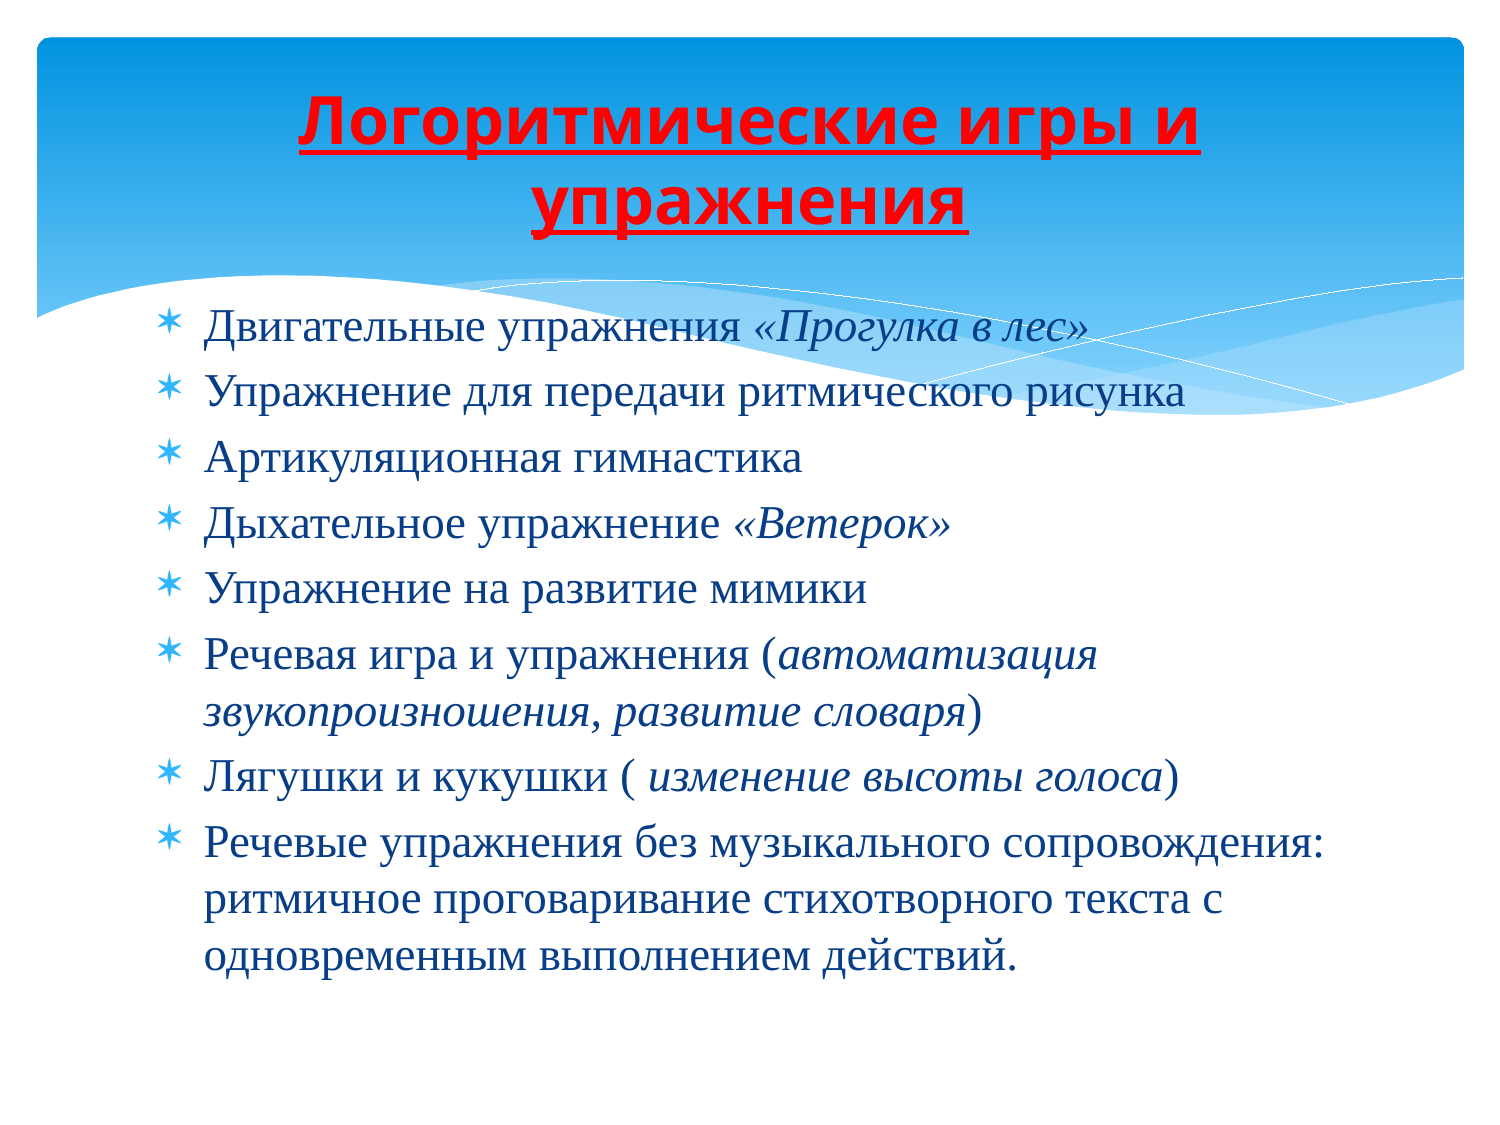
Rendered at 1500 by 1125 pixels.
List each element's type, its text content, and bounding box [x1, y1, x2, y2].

title Логоритмические игры и упражнения [75, 55, 1425, 261]
list Двигательные упражнения «Прогулка в лес» Упражнение для передачи ритмического рисунка Артикуляционная гимнастика Дыхательное упражнение «Ветерок» Упражнение на развитие мимики Речевая игра и упражнения (автоматизация звукопроизношения, развитие словаря) Лягушки и кукушки ( изменение высоты голоса) Речевые упражнения без музыкального сопровождения: ритмичное проговаривание стихотворного текста с одновременным выполнением действий. [143, 286, 1348, 1005]
